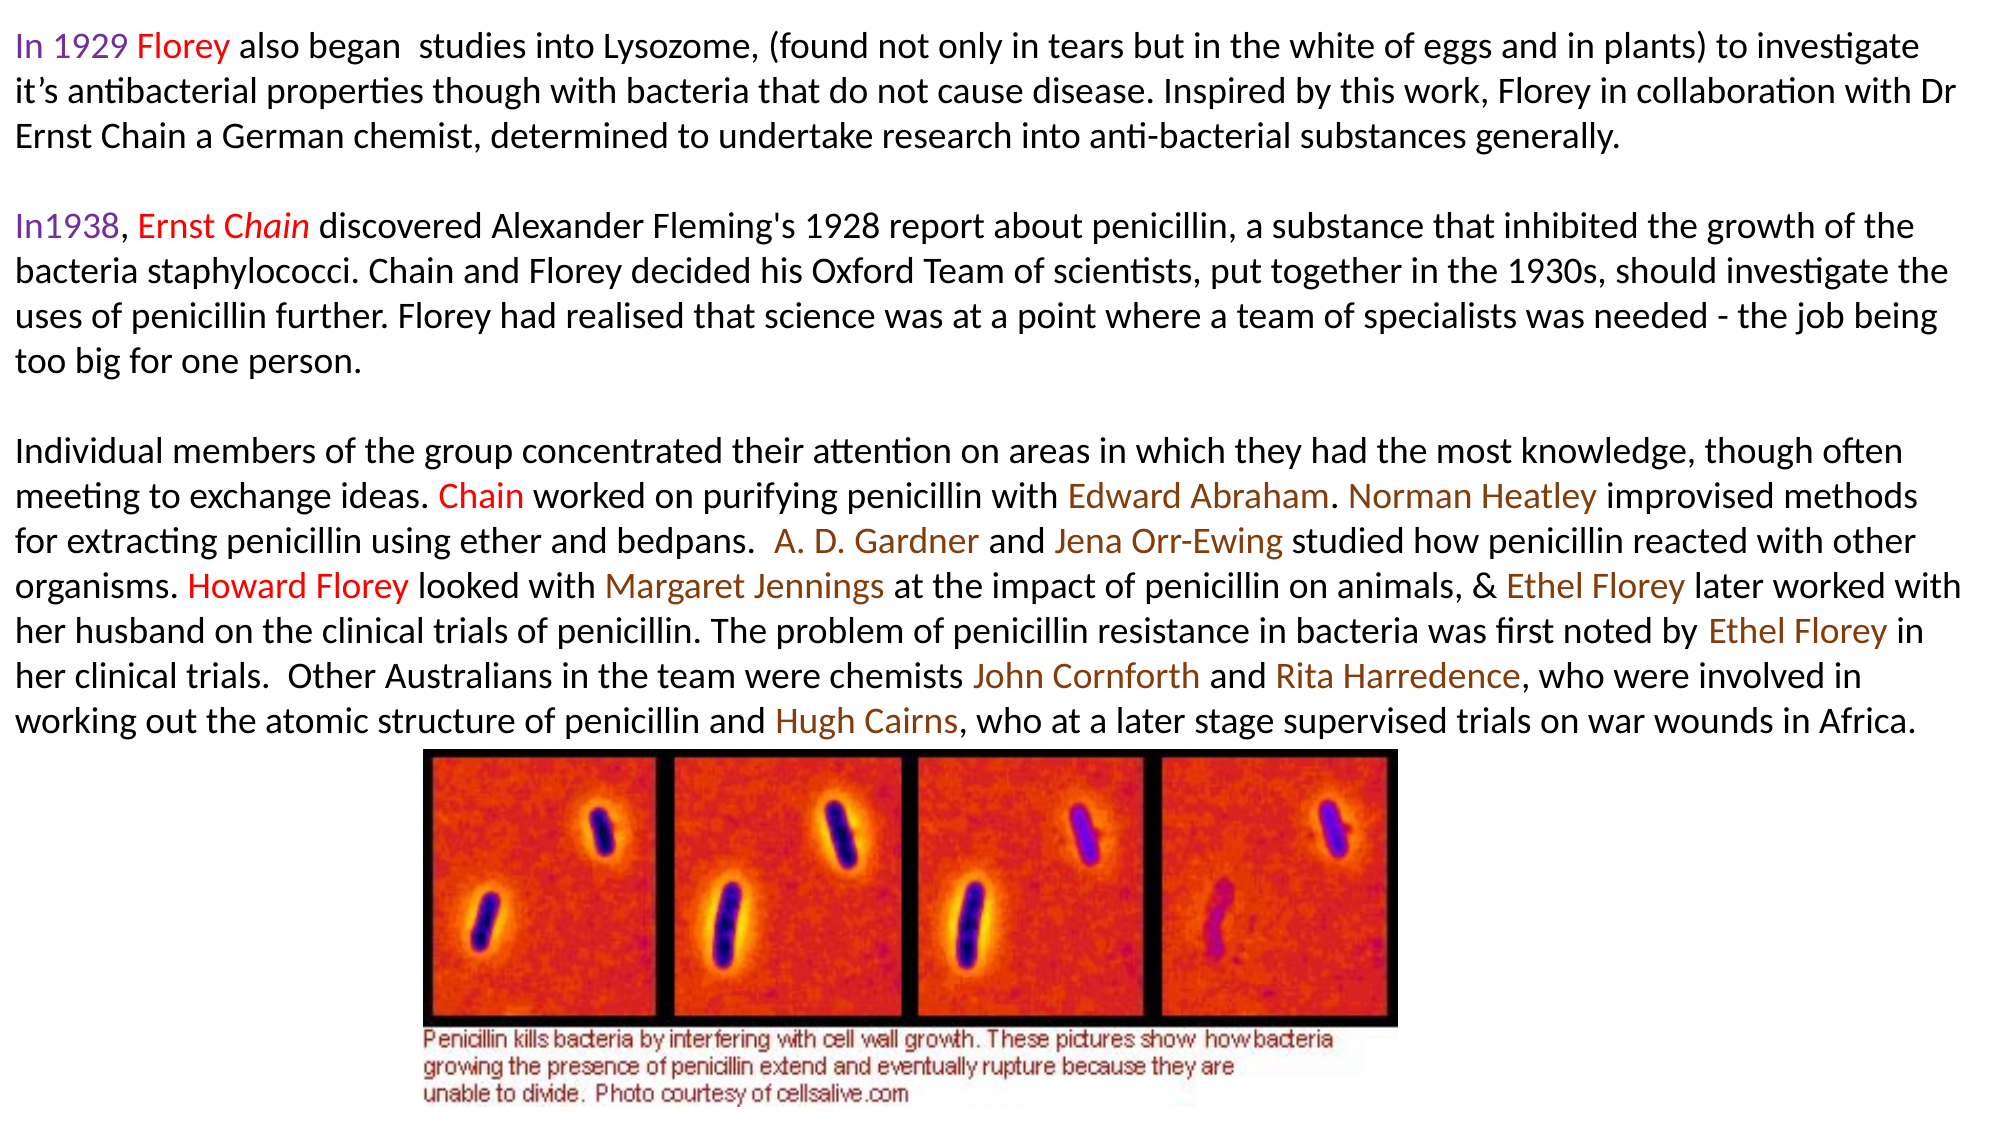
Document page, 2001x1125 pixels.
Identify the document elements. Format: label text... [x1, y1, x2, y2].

picture [423, 749, 1398, 1107]
text_box In 1929 Florey also began studies into Lysozome, (found not only in tears but in the white of eggs and in plants) to investigate it’s antibacterial properties though with bacteria that do not cause disease. Inspired by this work, Florey in collaboration with Dr Ernst Chain a German chemist, determined to undertake research into anti-bacterial substances generally. In1938, Ernst Chain discovered Alexander Fleming's 1928 report about penicillin, a substance that inhibited the growth of the bacteria staphylococci. Chain and Florey decided his Oxford Team of scientists, put together in the 1930s, should investigate the uses of penicillin further. Florey had realised that science was at a point where a team of specialists was needed - the job being too big for one person. Individual members of the group concentrated their attention on areas in which they had the most knowledge, though often meeting to exchange ideas. Chain worked on purifying penicillin with Edward Abraham. Norman Heatley improvised methods for extracting penicillin using ether and bedpans. A. D. Gardner and Jena Orr-Ewing studied how penicillin reacted with other organisms. Howard Florey looked with Margaret Jennings at the impact of penicillin on animals, & Ethel Florey later worked with her husband on the clinical trials of penicillin. The problem of penicillin resistance in bacteria was first noted by Ethel Florey in her clinical trials. Other Australians in the team were chemists John Cornforth and Rita Harredence, who were involved in working out the atomic structure of penicillin and Hugh Cairns, who at a later stage supervised trials on war wounds in Africa. [0, 14, 1984, 839]
